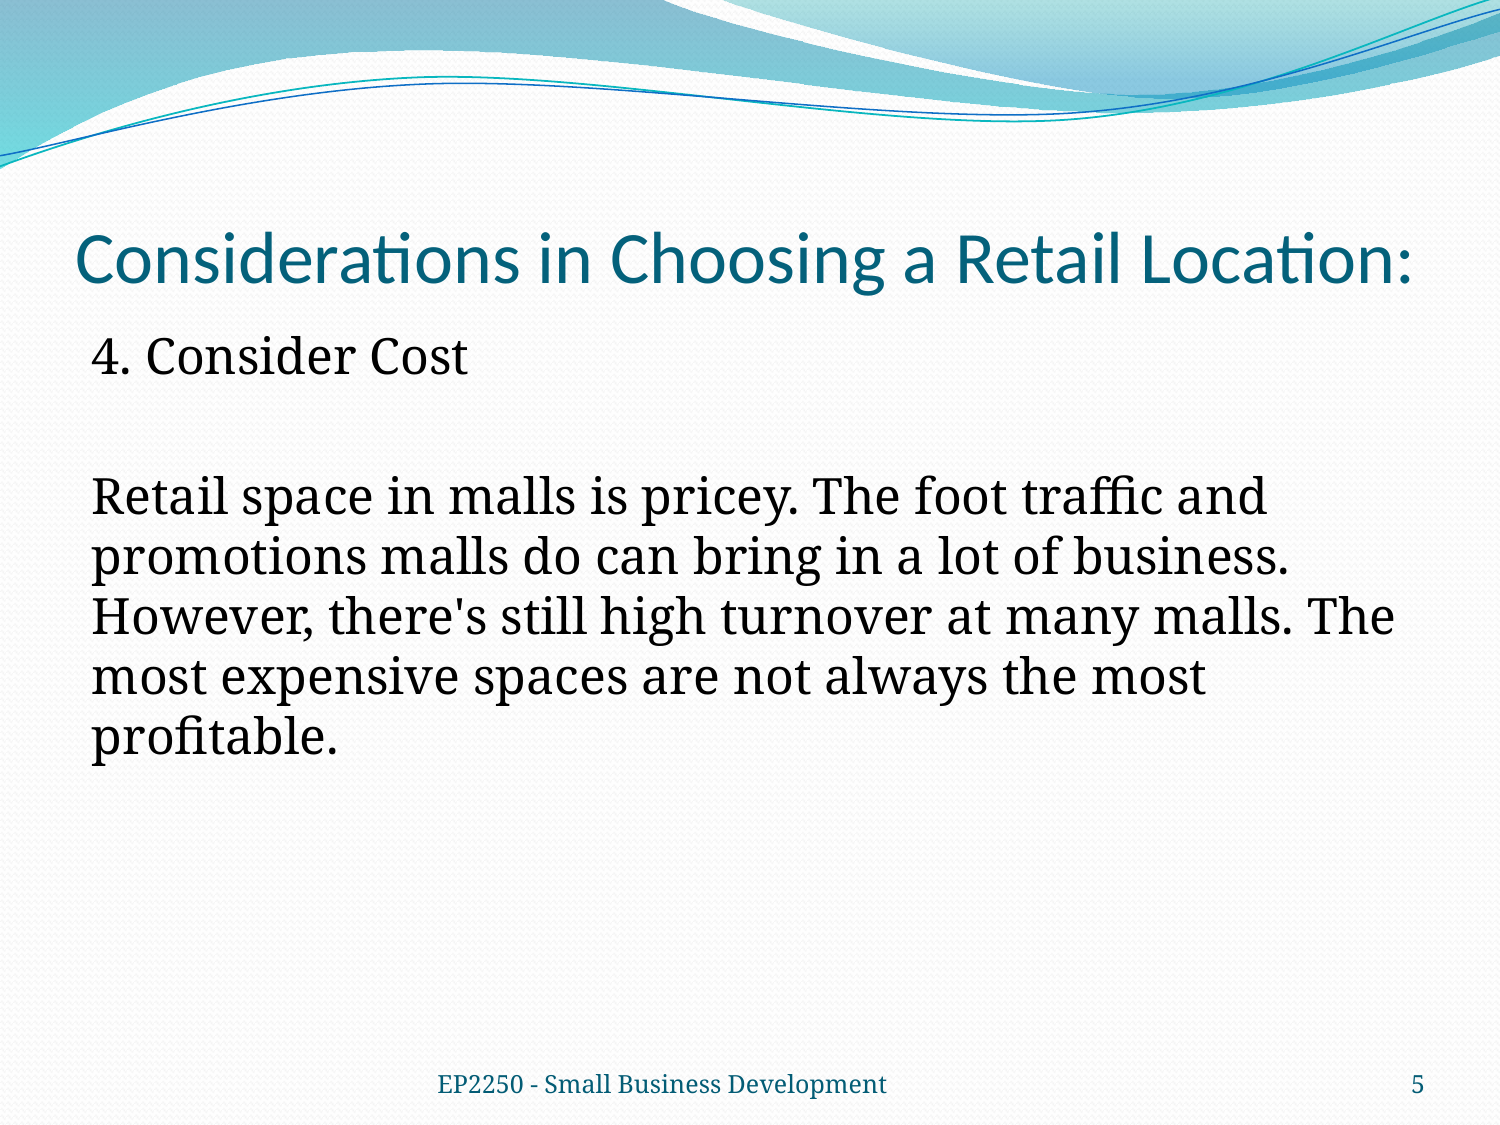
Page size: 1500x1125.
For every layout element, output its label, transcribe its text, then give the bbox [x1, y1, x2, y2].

footer EP2250 - Small Business Development [437, 1042, 988, 1103]
list 4. Consider Cost Retail space in malls is pricey. The foot traffic and promotions malls do can bring in a lot of business. However, there's still high turnover at many malls. The most expensive spaces are not always the most profitable. [12, 317, 1425, 1038]
title Considerations in Choosing a Retail Location: [75, 200, 1425, 388]
slide_number 5 [1299, 1042, 1425, 1103]
